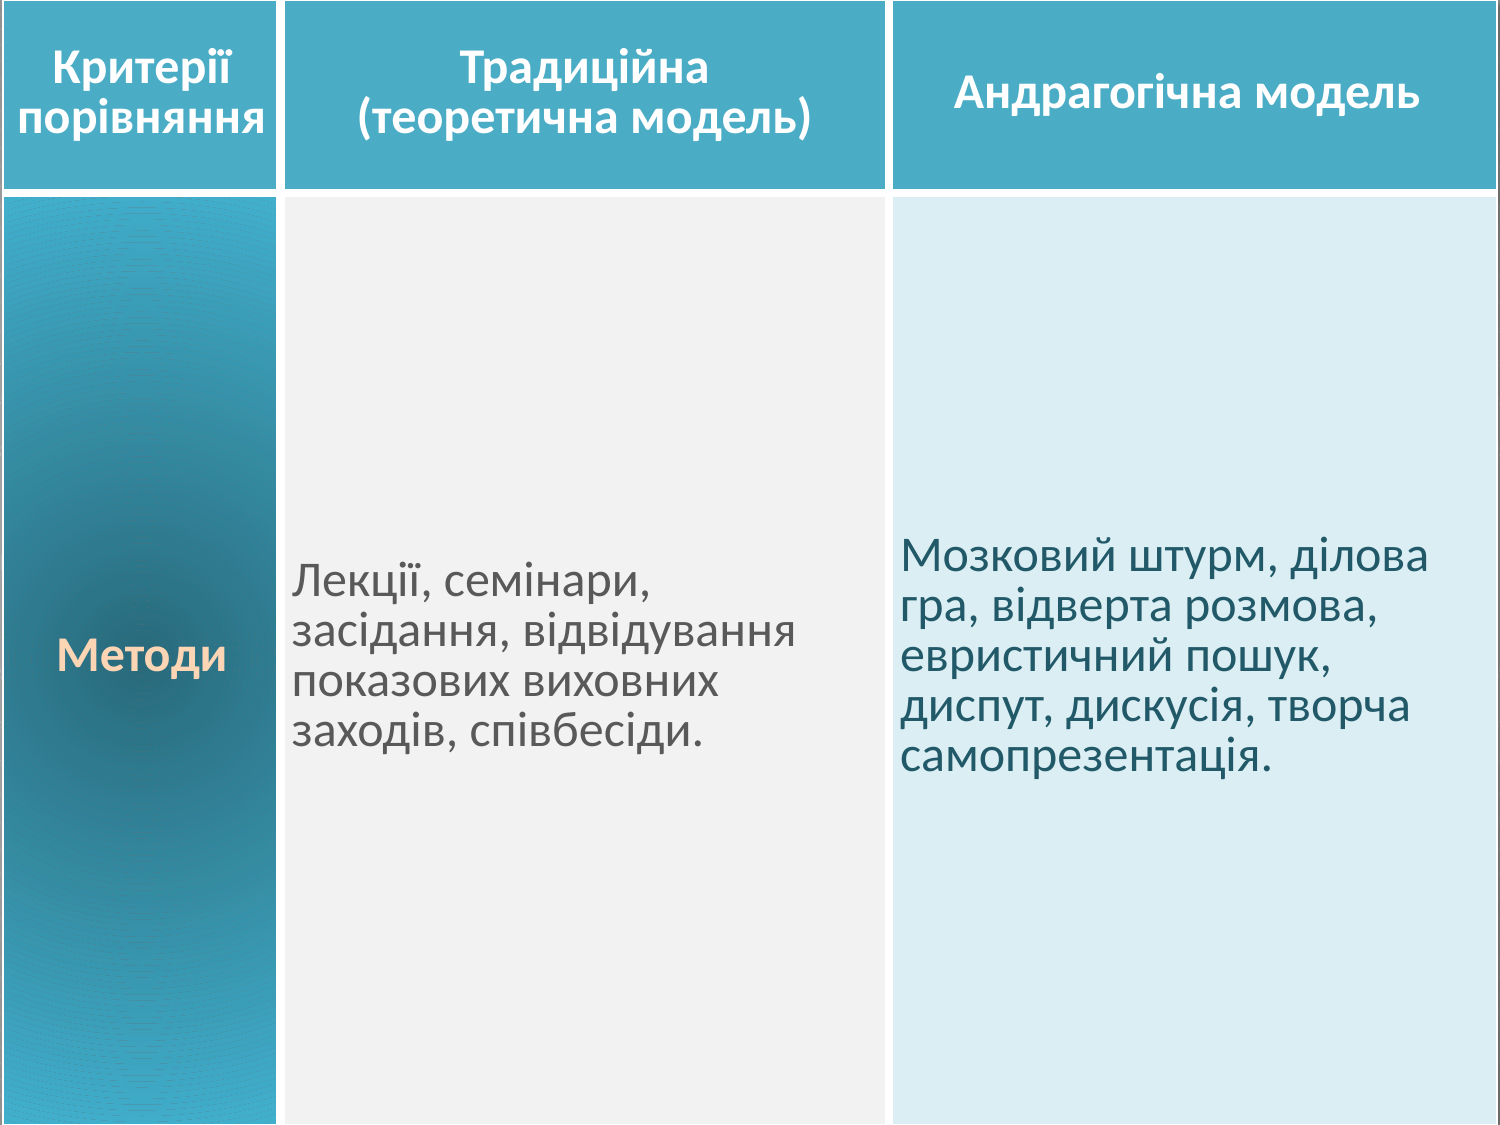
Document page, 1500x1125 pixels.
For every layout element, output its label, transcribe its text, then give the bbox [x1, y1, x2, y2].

table_header Андрагогічна модель [893, 1, 1496, 189]
table_header Критерії порівняння [4, 1, 276, 189]
table_cell Лекції, семінари, засідання, відвідування показових виховних заходів, співбесіди. [285, 197, 885, 1124]
table_header Традиційна (теоретична модель) [285, 1, 885, 189]
table_cell Мозковий штурм, ділова гра, відверта розмова, евристичний пошук, диспут, дискусія, творча самопрезентація. [893, 197, 1496, 1124]
table_cell Методи [4, 197, 276, 1124]
